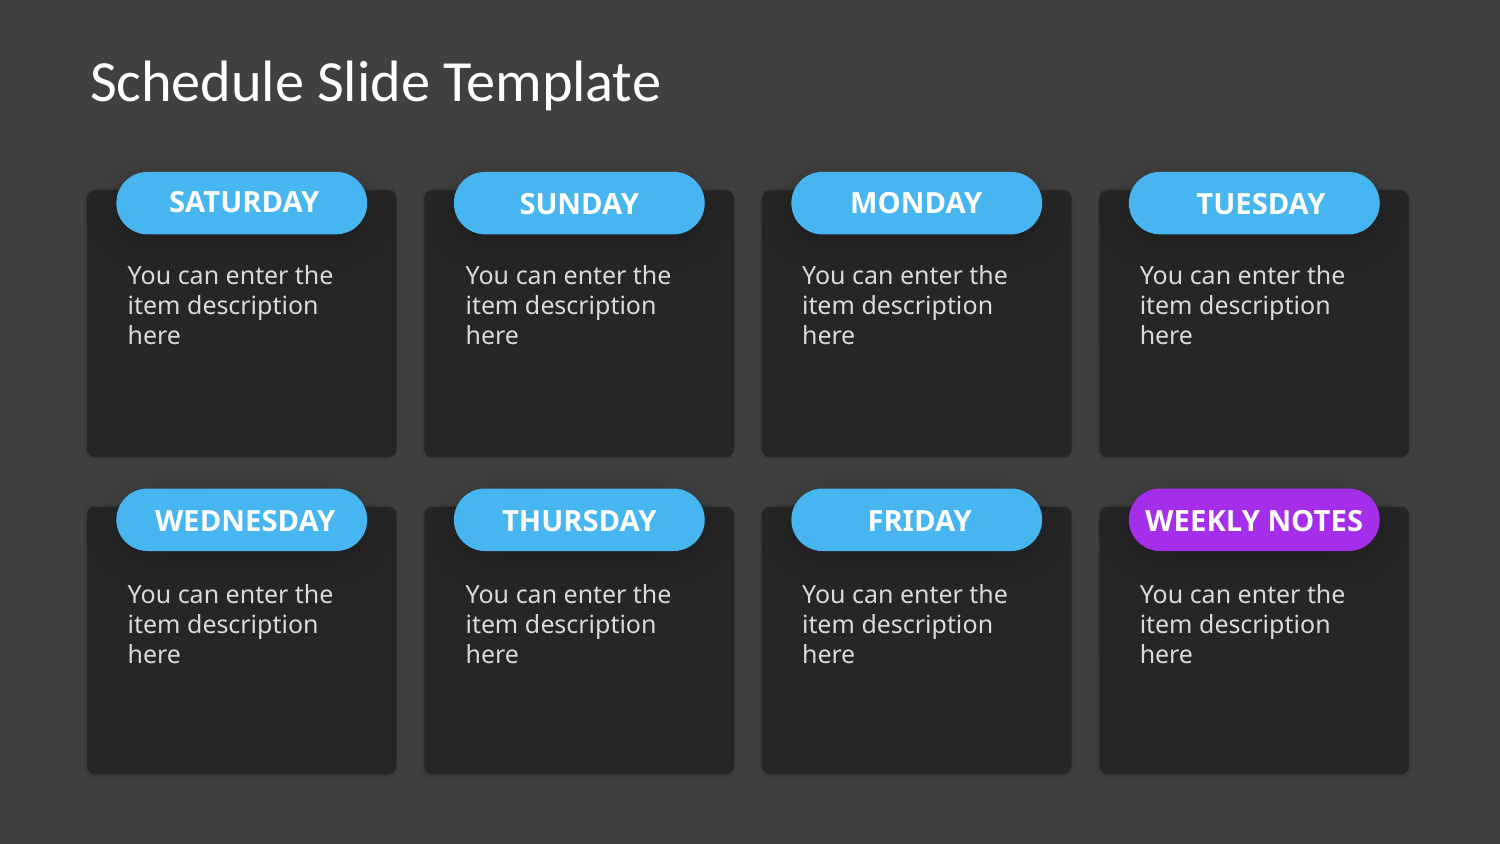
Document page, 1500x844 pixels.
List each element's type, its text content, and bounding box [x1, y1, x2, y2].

text_box You can enter the item description here [802, 259, 1037, 350]
text_box FRIDAY [833, 502, 1007, 538]
text_box [451, 486, 707, 554]
text_box You can enter the item description here [1139, 259, 1375, 350]
text_box [422, 504, 737, 777]
text_box You can enter the item description here [1139, 578, 1375, 669]
text_box MONDAY [844, 183, 989, 219]
text_box [84, 504, 399, 777]
text_box [1097, 504, 1412, 777]
text_box [1126, 169, 1382, 237]
text_box [451, 169, 707, 237]
text_box [1097, 187, 1412, 460]
text_box You can enter the item description here [127, 259, 363, 350]
text_box You can enter the item description here [127, 578, 363, 669]
text_box TUESDAY [1169, 185, 1353, 221]
text_box [789, 486, 1045, 554]
text_box SUNDAY [506, 185, 653, 221]
text_box You can enter the item description here [465, 259, 701, 350]
text_box WEEKLY NOTES [1137, 502, 1372, 538]
text_box [84, 187, 399, 460]
text_box [759, 187, 1074, 460]
text_box [114, 486, 370, 554]
text_box You can enter the item description here [802, 578, 1037, 669]
text_box SATURDAY [164, 182, 324, 218]
text_box [759, 504, 1074, 777]
text_box [1126, 486, 1382, 554]
text_box [789, 169, 1045, 237]
title Schedule Slide Template [75, 33, 1425, 122]
text_box WEDNESDAY [149, 502, 341, 538]
text_box [114, 169, 370, 237]
text_box [422, 187, 737, 460]
text_box THURSDAY [491, 502, 667, 538]
text_box You can enter the item description here [465, 578, 701, 669]
